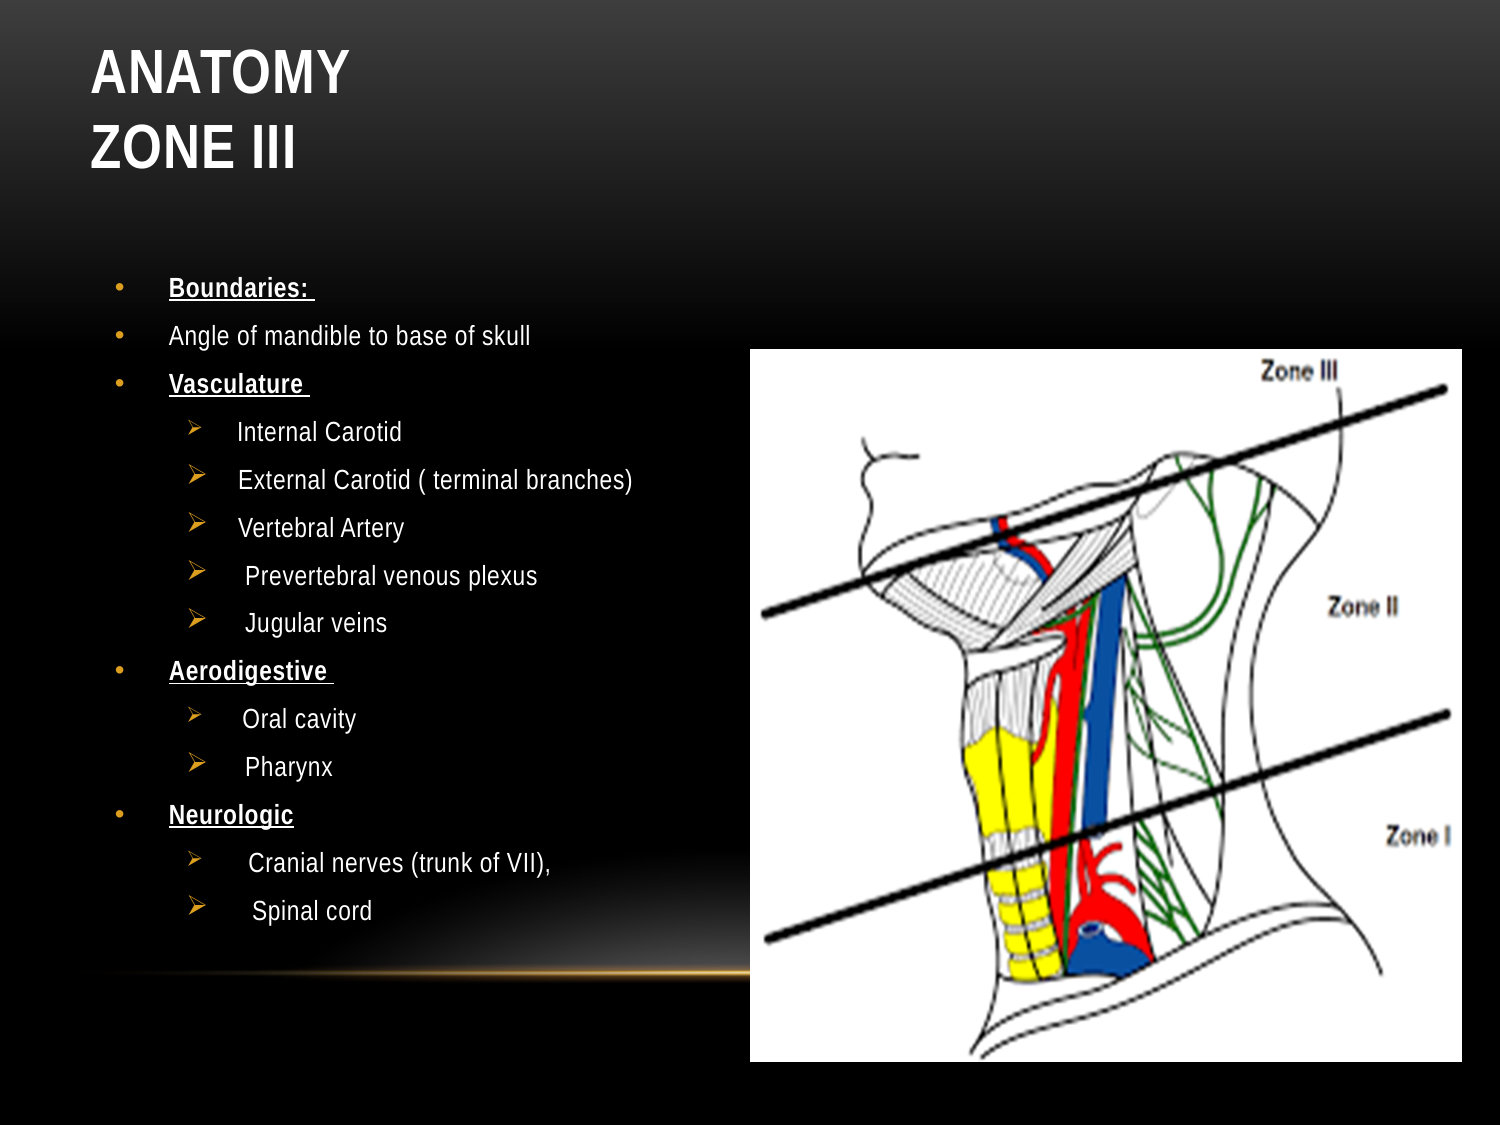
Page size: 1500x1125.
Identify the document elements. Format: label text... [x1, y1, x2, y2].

picture [0, 0, 1500, 1125]
title Anatomy Zone III [75, 1, 1425, 189]
list Boundaries: Angle of mandible to base of skull Vasculature Internal Carotid External Carotid ( terminal branches) Vertebral Artery Prevertebral venous plexus Jugular veins Aerodigestive Oral cavity Pharynx Neurologic Cranial nerves (trunk of VII), Spinal cord [99, 262, 1400, 938]
